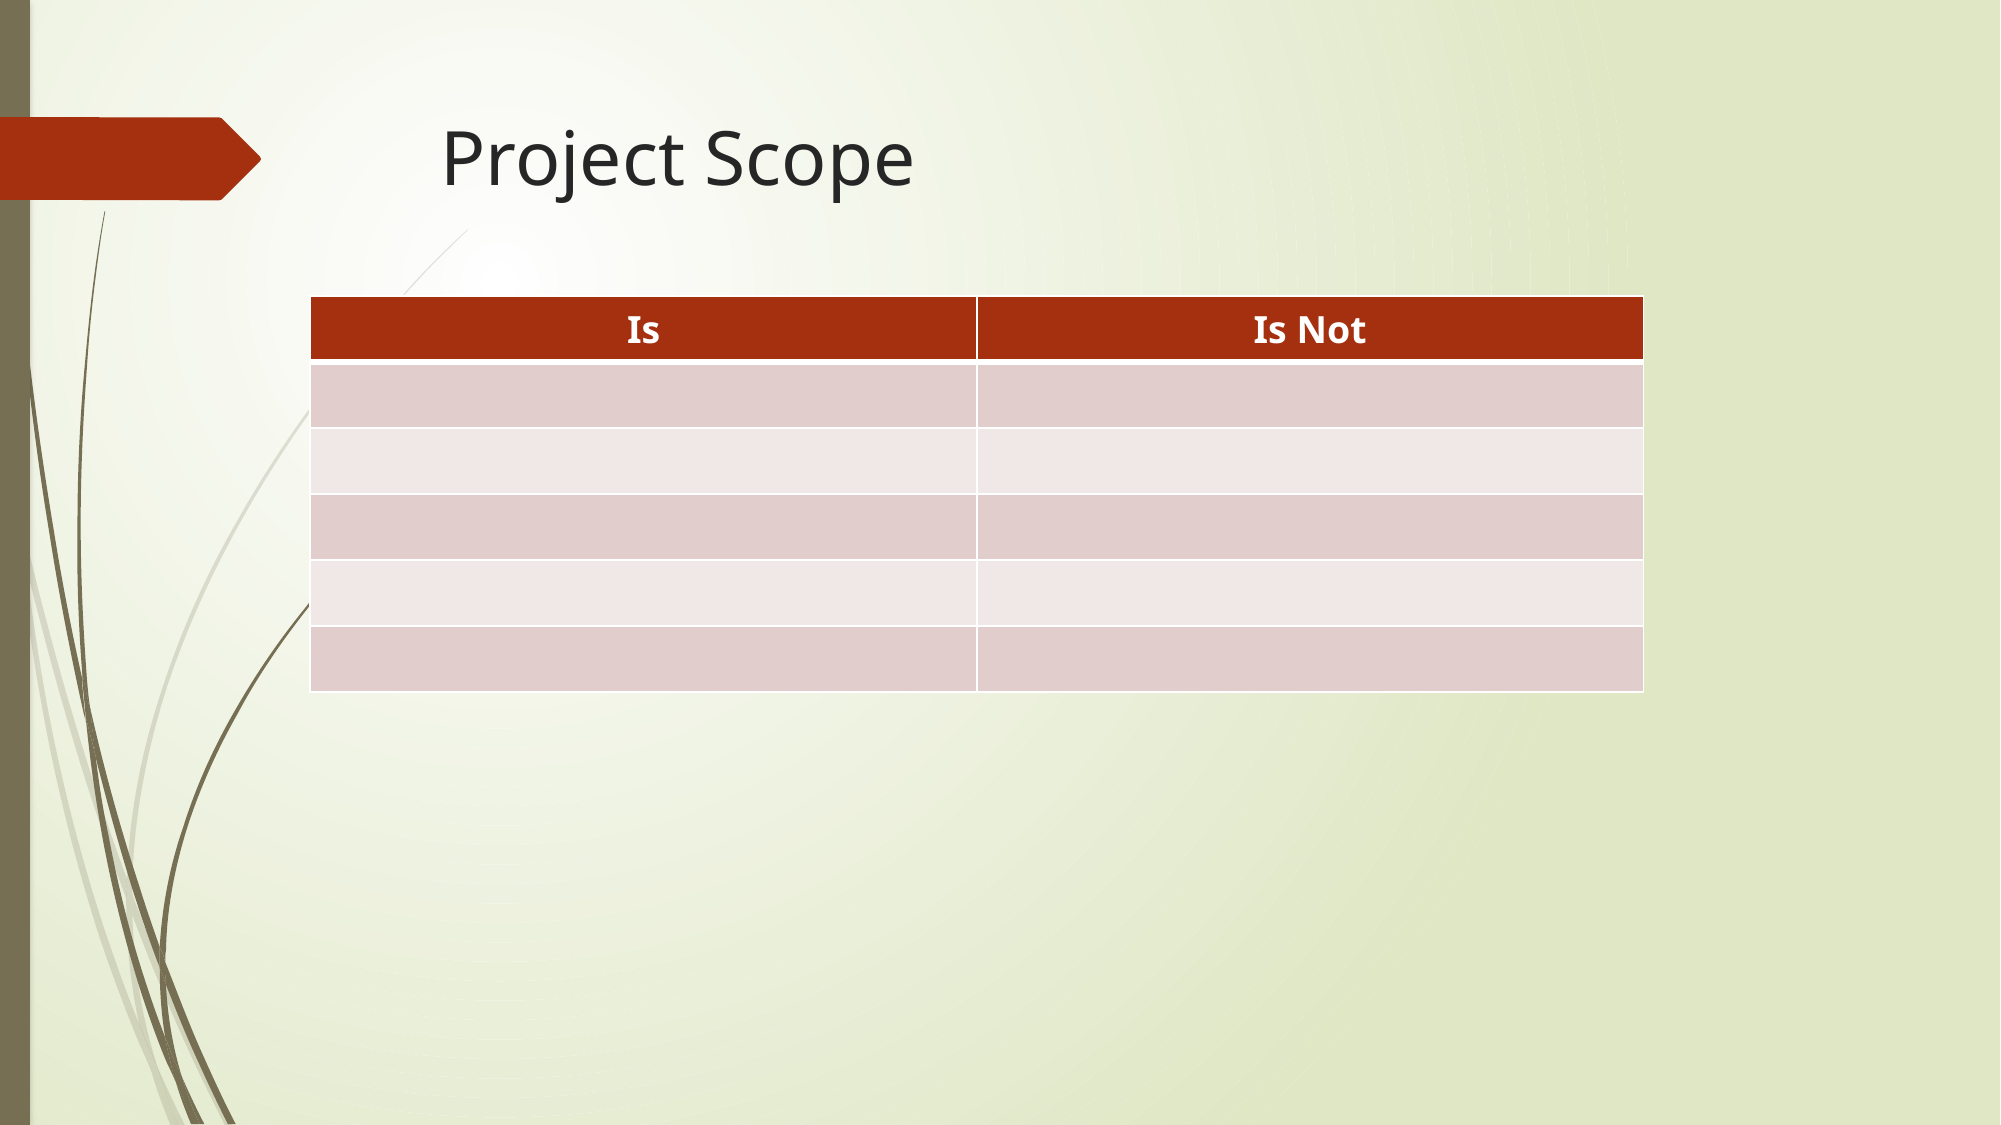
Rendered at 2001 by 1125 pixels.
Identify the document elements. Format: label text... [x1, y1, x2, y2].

table_cell [978, 561, 1643, 625]
title Project Scope [425, 102, 1888, 313]
table_header Is Not [978, 297, 1643, 359]
table_cell [311, 365, 976, 427]
table_cell [978, 429, 1643, 493]
table_cell [311, 561, 976, 625]
table_cell [978, 495, 1643, 559]
table_cell [311, 627, 976, 691]
table_cell [978, 627, 1643, 691]
table_cell [978, 365, 1643, 427]
table_header Is [311, 297, 976, 359]
table_cell [311, 495, 976, 559]
table_cell [311, 429, 976, 493]
